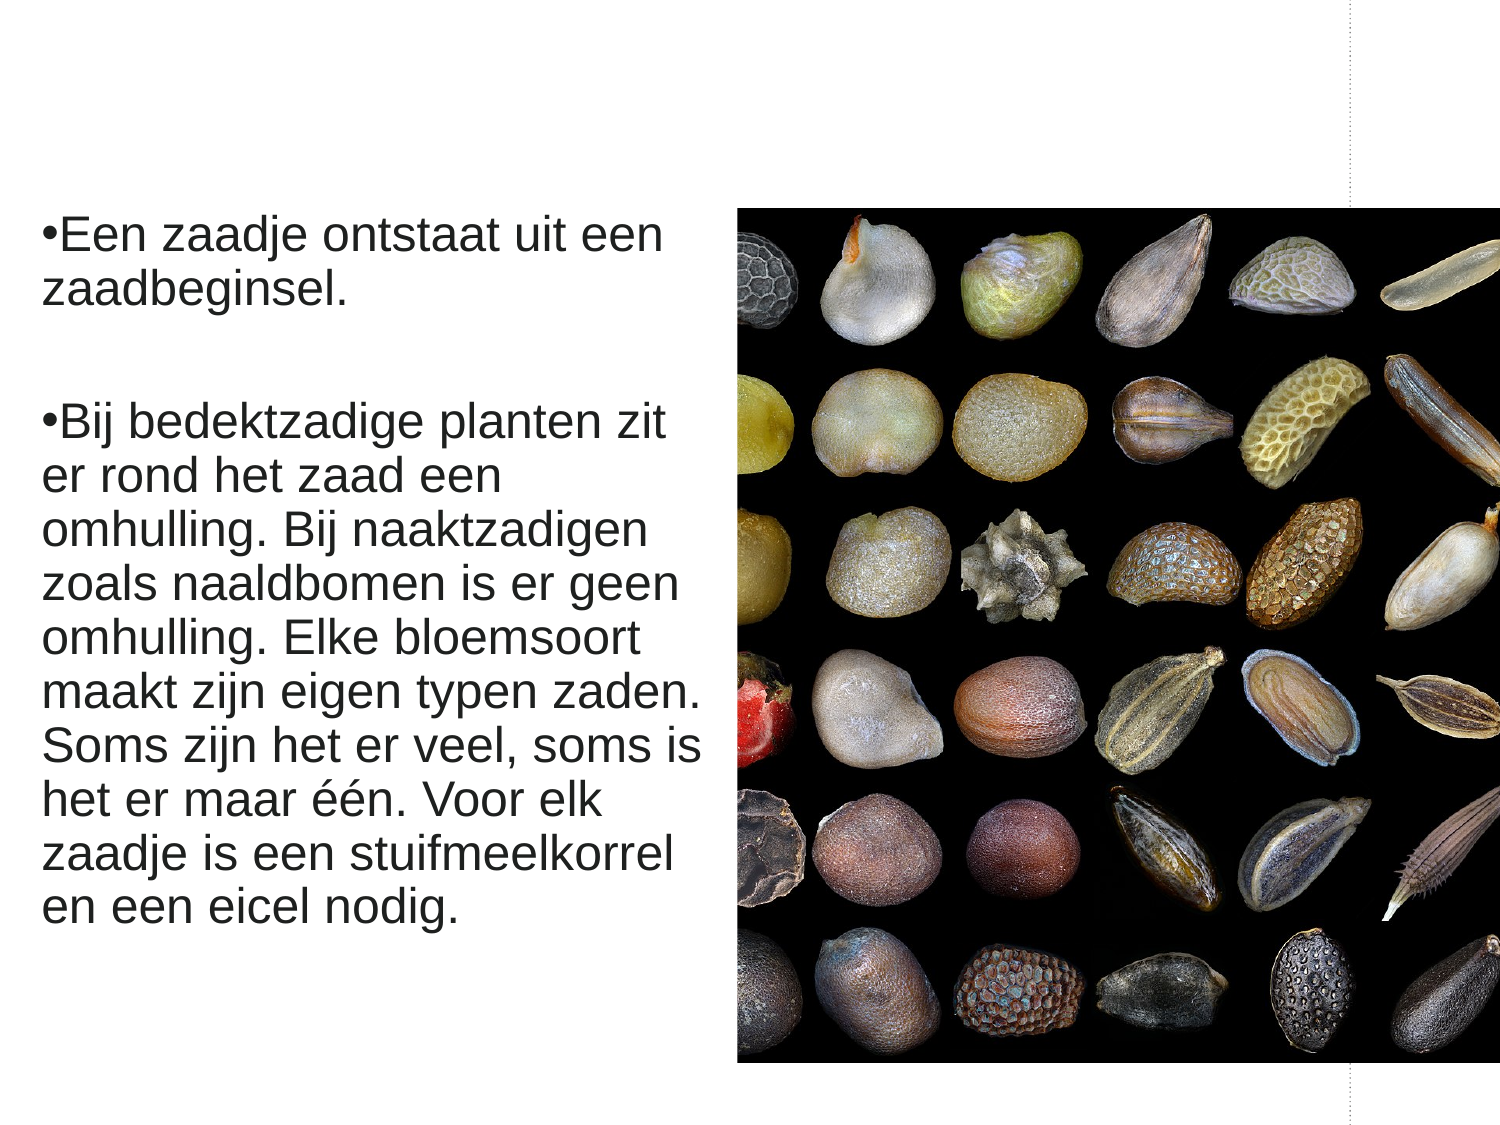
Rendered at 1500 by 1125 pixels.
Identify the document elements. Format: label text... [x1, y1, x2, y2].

list Een zaadje ontstaat uit een zaadbeginsel. Bij bedektzadige planten zit er rond het zaad een omhulling. Bij naaktzadigen zoals naaldbomen is er geen omhulling. Elke bloemsoort maakt zijn eigen typen zaden. Soms zijn het er veel, soms is het er maar één. Voor elk zaadje is een stuifmeelkorrel en een eicel nodig. [41, 208, 704, 951]
picture [737, 0, 1500, 1125]
